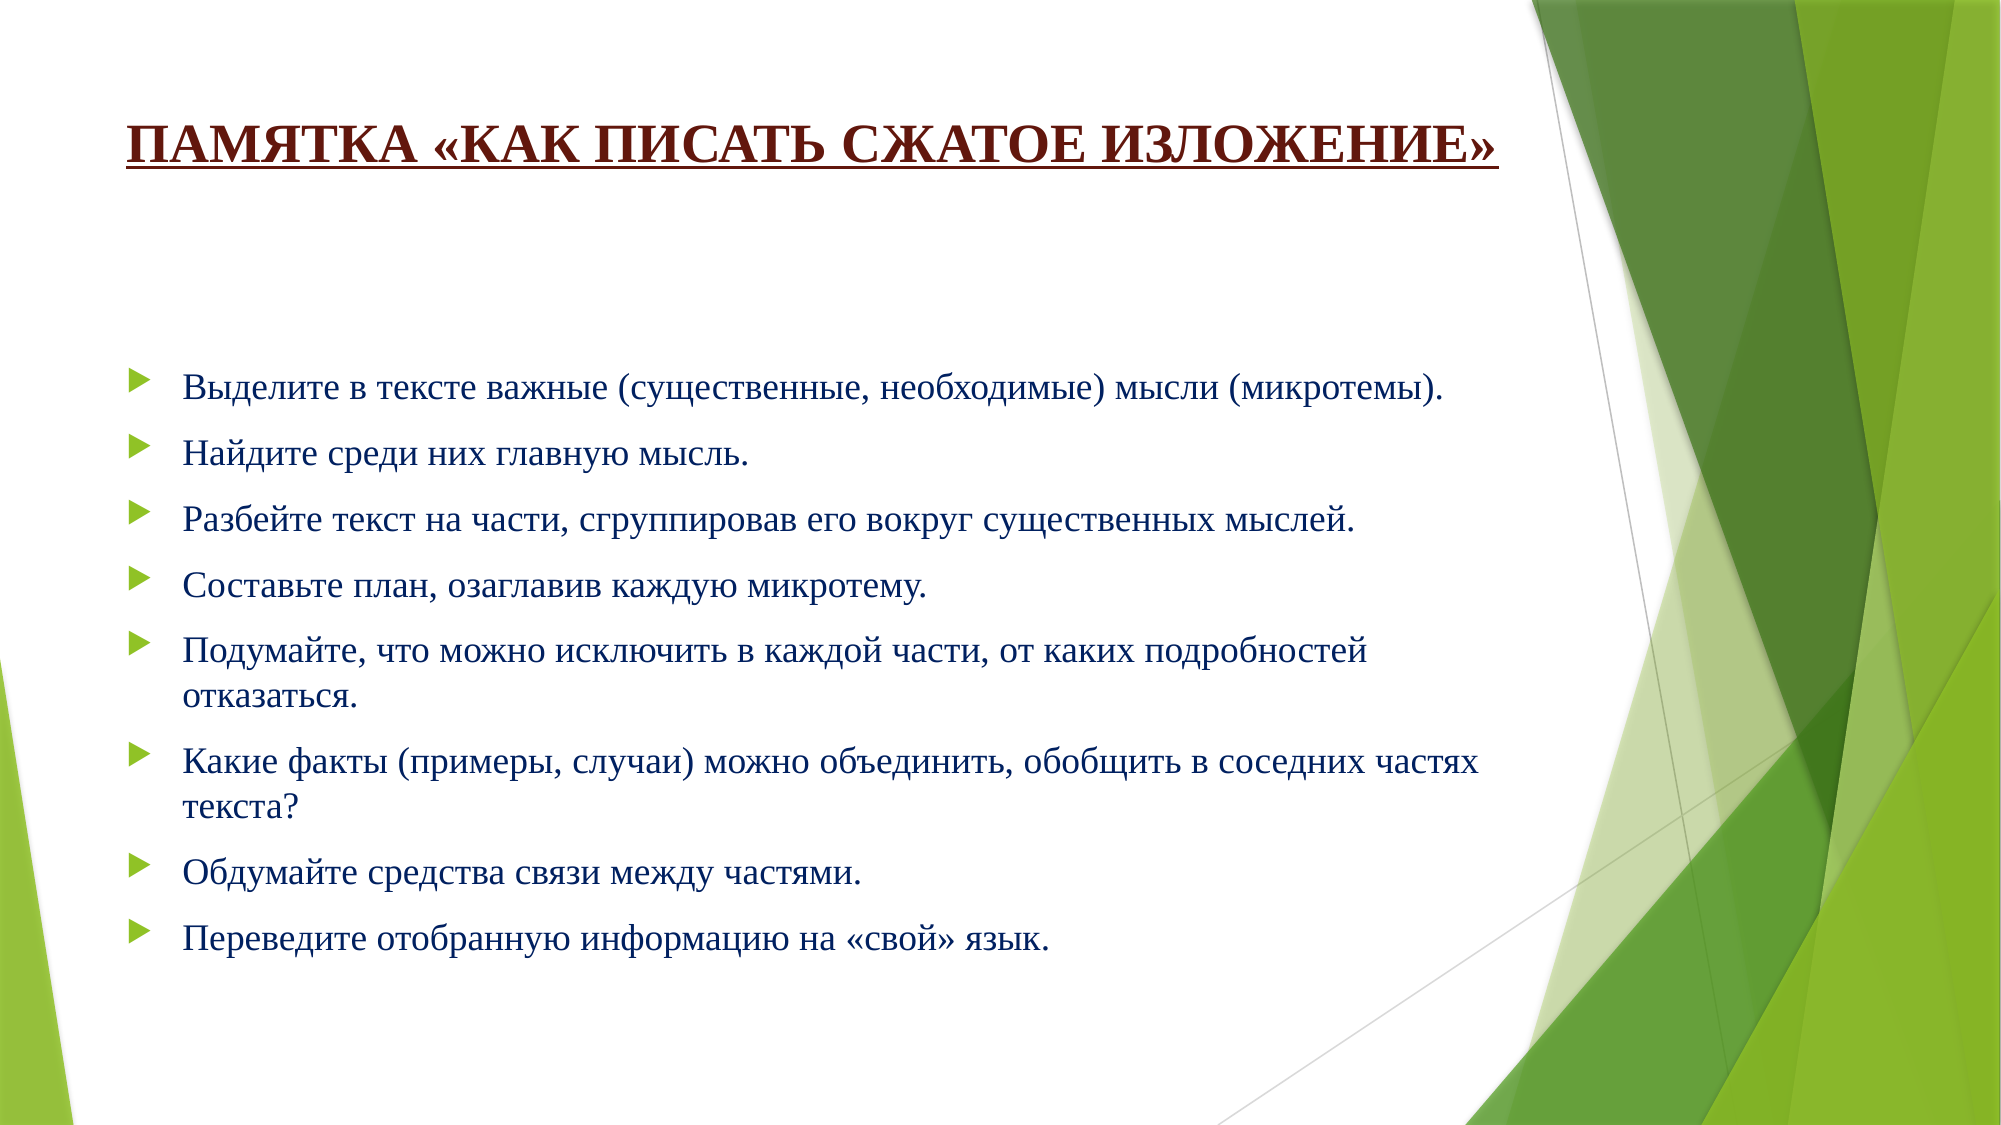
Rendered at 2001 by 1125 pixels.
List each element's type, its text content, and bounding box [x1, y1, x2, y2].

title ПАМЯТКА «КАК ПИСАТЬ СЖАТОЕ ИЗЛОЖЕНИЕ» [111, 99, 1522, 317]
list Выделите в тексте важные (существенные, необходимые) мысли (микротемы). Найдите среди них главную мысль. Разбейте текст на части, сгруппировав его вокруг существенных мыслей. Составьте план, озаглавив каждую микротему. Подумайте, что можно исключить в каждой части, от каких подробностей отказаться. Какие факты (примеры, случаи) можно объединить, обобщить в соседних частях текста? Обдумайте средства связи между частями. Переведите отобранную информацию на «свой» язык. [111, 354, 1522, 992]
